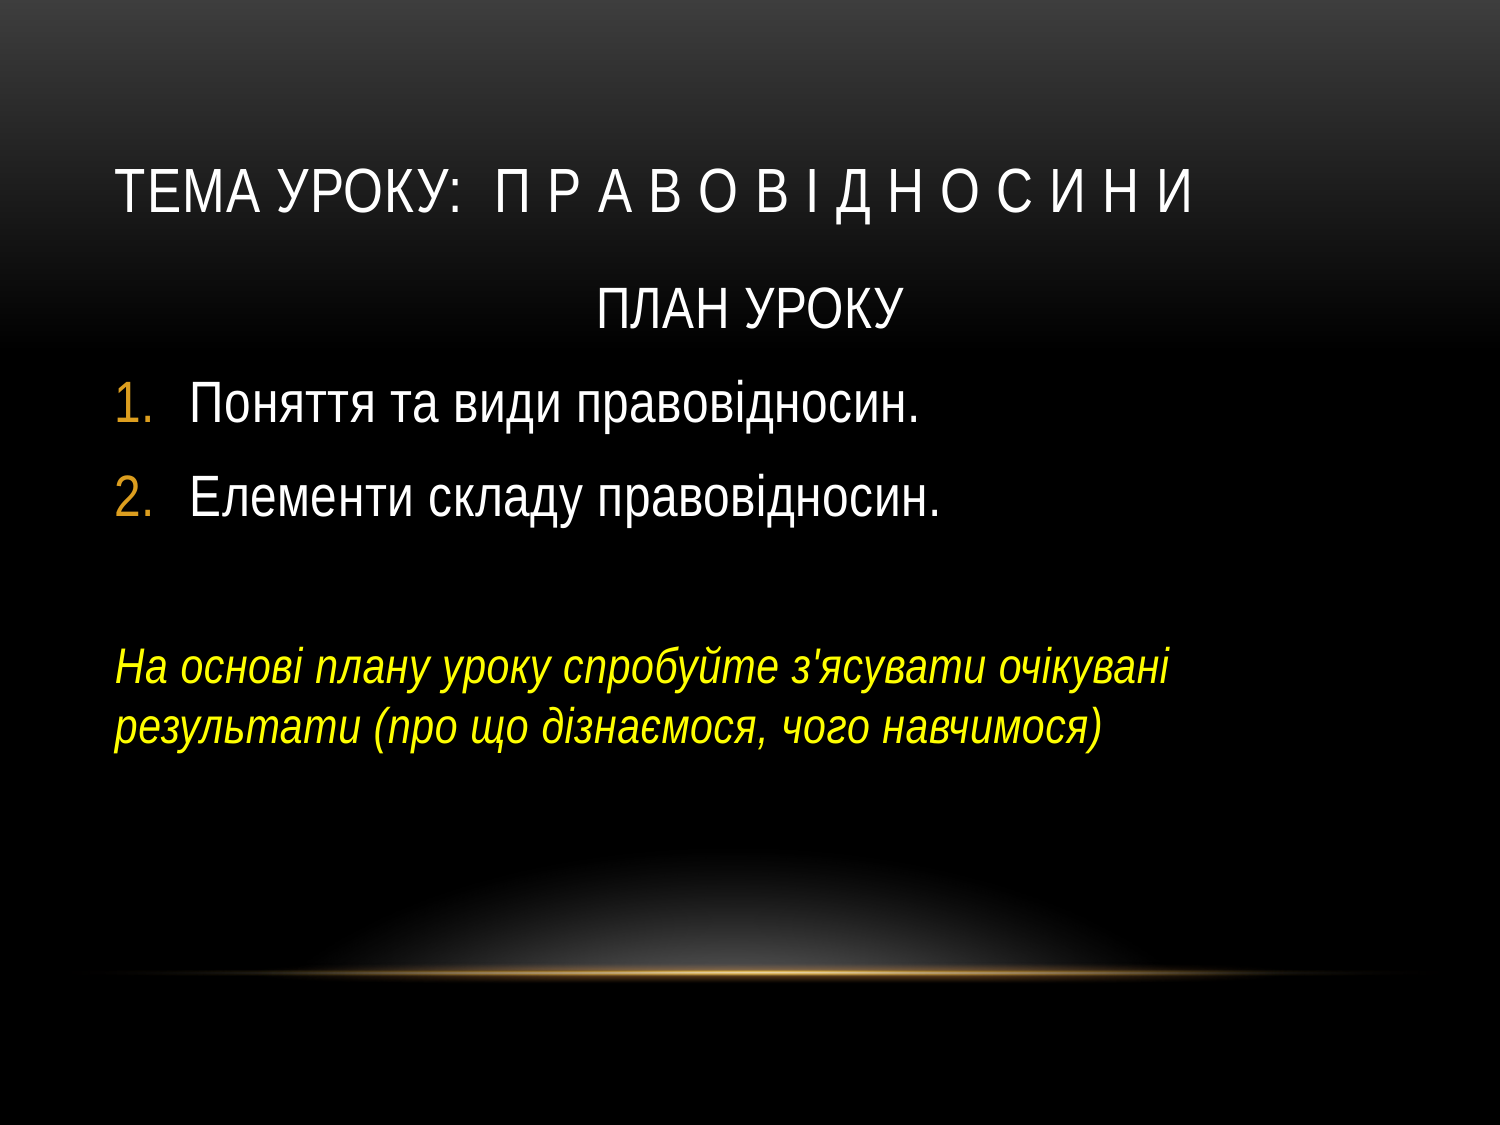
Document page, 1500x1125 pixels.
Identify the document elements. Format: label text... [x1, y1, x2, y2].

title Тема уроку: п р а в о в і д н о с и н и [99, 45, 1400, 233]
picture [0, 0, 1500, 1125]
list ПЛАН УРОКУ Поняття та види правовідносин. Елементи складу правовідносин. На основі плану уроку спробуйте з'ясувати очікувані результати (про що дізнаємося, чого навчимося) [99, 262, 1400, 938]
